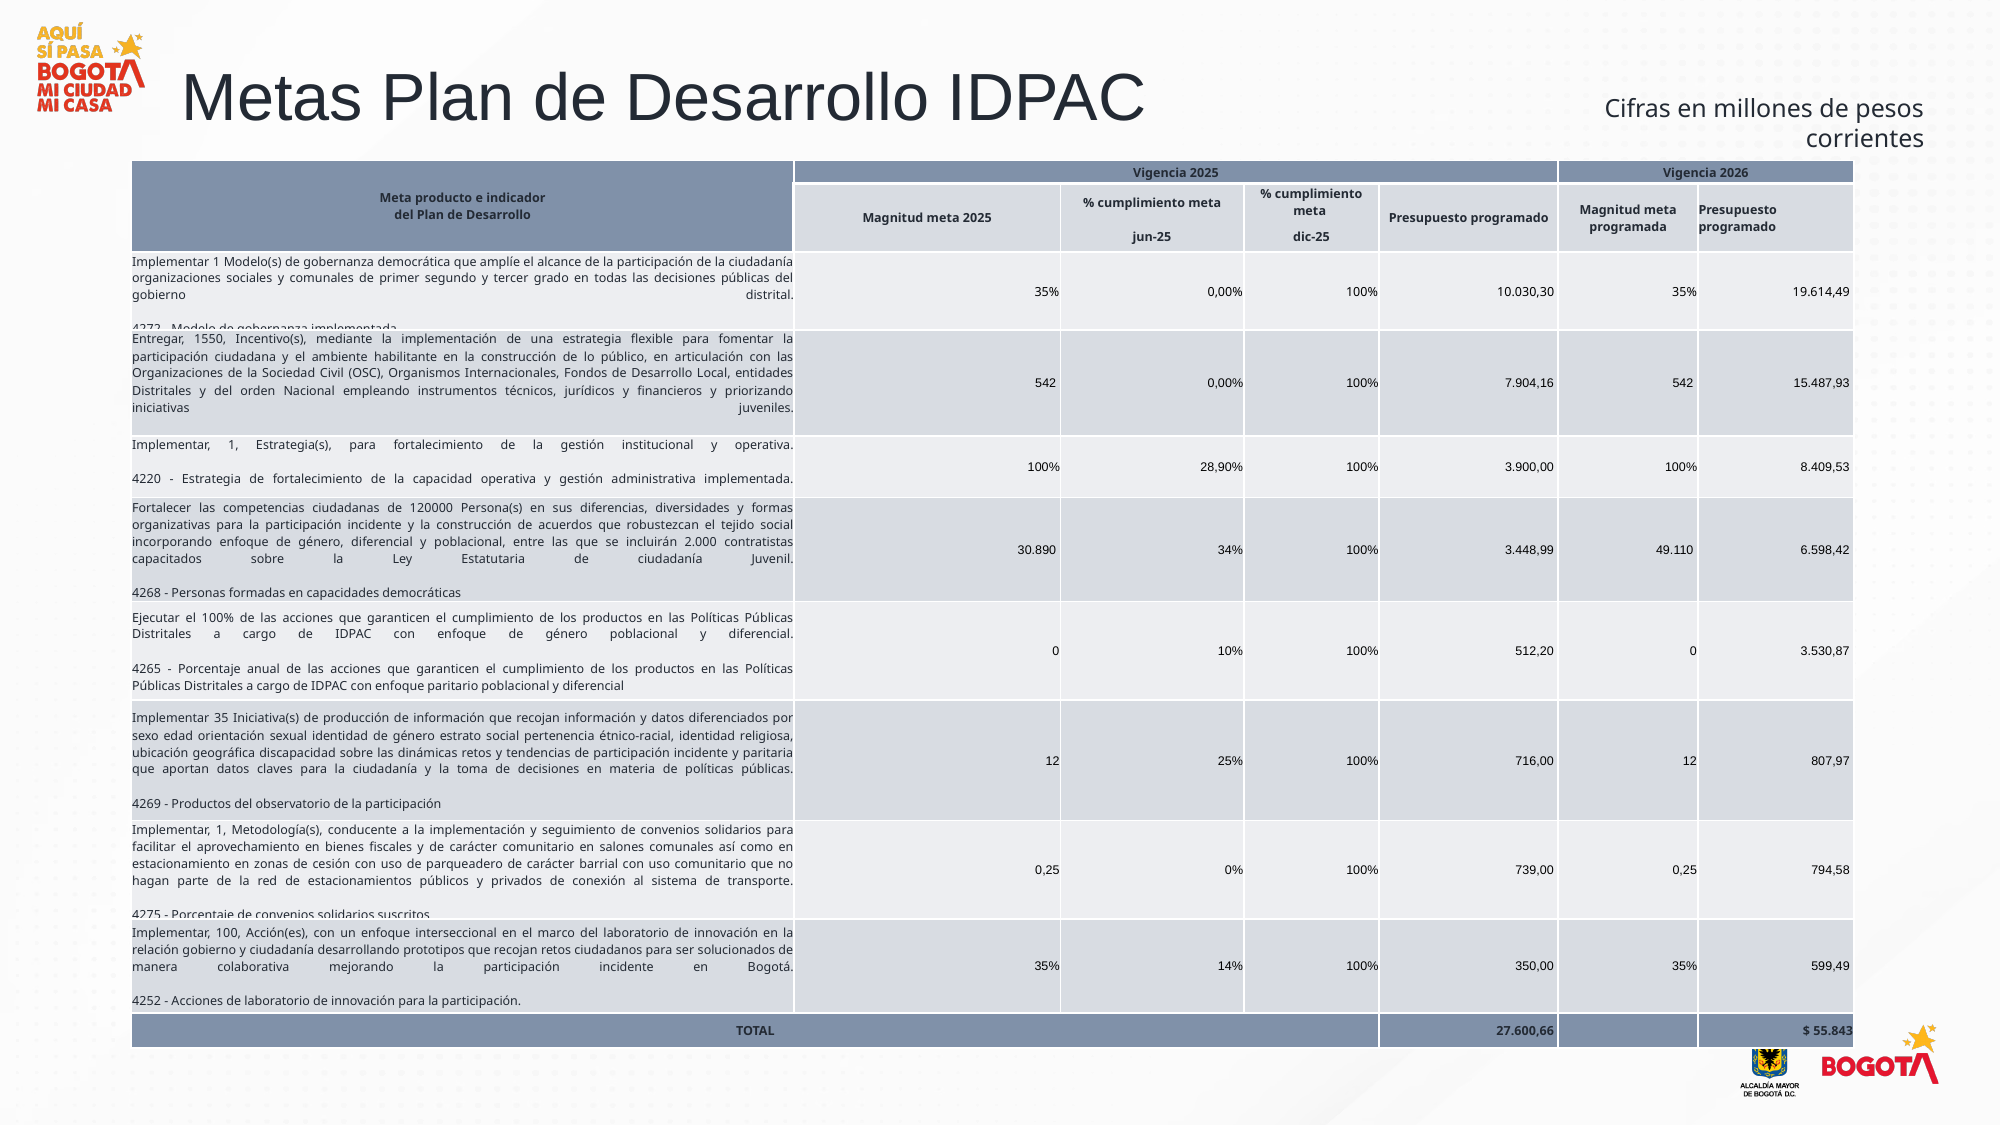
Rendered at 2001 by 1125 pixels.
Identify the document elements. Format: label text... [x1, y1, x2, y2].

table_cell 739,00 [1380, 821, 1557, 918]
table_cell Presupuesto programado [1380, 185, 1557, 251]
table_cell Implementar 1 Modelo(s) de gobernanza democrática que amplíe el alcance de la participación de la ciudadanía organizaciones sociales y comunales de primer segundo y tercer grado en todas las decisiones públicas del gobierno distrital. 4272 - Modelo de gobernanza implementada [132, 253, 793, 329]
table_cell Entregar, 1550, Incentivo(s), mediante la implementación de una estrategia flexible para fomentar la participación ciudadana y el ambiente habilitante en la construcción de lo público, en articulación con las Organizaciones de la Sociedad Civil (OSC), Organismos Internacionales, Fondos de Desarrollo Local, entidades Distritales y del orden Nacional empleando instrumentos técnicos, jurídicos y financieros y priorizando iniciativas juveniles. 4266 - Incentivos estrategia Fondo Chikaná [132, 331, 793, 435]
table_cell 3.900,00 [1380, 437, 1557, 497]
table_header Vigencia 2025 [795, 161, 1557, 182]
table_cell 542 [795, 331, 1060, 435]
table_cell 10.030,30 [1380, 253, 1557, 329]
table_cell 100% [795, 437, 1060, 497]
table_cell 35% [1559, 920, 1697, 1012]
table_cell 35% [795, 253, 1060, 329]
table_cell 599,49 [1699, 920, 1853, 1012]
table_cell 100% [1245, 331, 1378, 435]
table_cell 35% [795, 920, 1060, 1012]
table_cell 100% [1559, 437, 1697, 497]
table_cell 49.110 [1559, 498, 1697, 601]
table_cell Implementar, 1, Estrategia(s), para fortalecimiento de la gestión institucional y operativa. 4220 - Estrategia de fortalecimiento de la capacidad operativa y gestión administrativa implementada. [132, 437, 793, 497]
table_cell 0,00% [1061, 253, 1243, 329]
table_cell 100% [1245, 920, 1378, 1012]
table_cell 8.409,53 [1699, 437, 1853, 497]
table_cell 3.530,87 [1699, 602, 1853, 699]
table_cell 12 [1559, 701, 1697, 820]
table_cell $ 55.843 [1699, 1014, 1853, 1047]
table_cell 19.614,49 [1699, 253, 1853, 329]
table_cell Ejecutar el 100% de las acciones que garanticen el cumplimiento de los productos en las Políticas Públicas Distritales a cargo de IDPAC con enfoque de género poblacional y diferencial. 4265 - Porcentaje anual de las acciones que garanticen el cumplimiento de los productos en las Políticas Públicas Distritales a cargo de IDPAC con enfoque paritario poblacional y diferencial [132, 602, 793, 699]
table_cell dic-25 [1245, 221, 1378, 251]
table_cell 100% [1245, 253, 1378, 329]
table_cell % cumplimiento meta [1245, 185, 1378, 221]
table_cell Fortalecer las competencias ciudadanas de 120000 Persona(s) en sus diferencias, diversidades y formas organizativas para la participación incidente y la construcción de acuerdos que robustezcan el tejido social incorporando enfoque de género, diferencial y poblacional, entre las que se incluirán 2.000 contratistas capacitados sobre la Ley Estatutaria de ciudadanía Juvenil. 4268 - Personas formadas en capacidades democráticas [132, 498, 793, 601]
table_cell 35% [1559, 253, 1697, 329]
table_cell Implementar, 1, Metodología(s), conducente a la implementación y seguimiento de convenios solidarios para facilitar el aprovechamiento en bienes fiscales y de carácter comunitario en salones comunales así como en estacionamiento en zonas de cesión con uso de parqueadero de carácter barrial con uso comunitario que no hagan parte de la red de estacionamientos públicos y privados de conexión al sistema de transporte. 4275 - Porcentaje de convenios solidarios suscritos [132, 821, 793, 918]
table_cell Presupuesto programado [1699, 185, 1853, 251]
table_cell 794,58 [1699, 821, 1853, 918]
picture [1740, 1024, 1939, 1097]
table_cell 100% [1245, 602, 1378, 699]
table_cell jun-25 [1061, 221, 1243, 251]
table_cell 10% [1061, 602, 1243, 699]
table_cell Magnitud meta 2025 [795, 185, 1060, 251]
table_cell 27.600,66 [1380, 1014, 1557, 1047]
table_cell 0 [795, 602, 1060, 699]
table_cell 0,00% [1061, 331, 1243, 435]
table_cell 25% [1061, 701, 1243, 820]
table_cell Implementar, 100, Acción(es), con un enfoque interseccional en el marco del laboratorio de innovación en la relación gobierno y ciudadanía desarrollando prototipos que recojan retos ciudadanos para ser solucionados de manera colaborativa mejorando la participación incidente en Bogotá. 4252 - Acciones de laboratorio de innovación para la participación. [132, 920, 793, 1012]
table_cell TOTAL [132, 1014, 1378, 1047]
table_cell 34% [1061, 498, 1243, 601]
table_cell 542 [1559, 331, 1697, 435]
table_cell 0,25 [1559, 821, 1697, 918]
table_cell 0,25 [795, 821, 1060, 918]
table_cell 0 [1559, 602, 1697, 699]
table_cell 12 [795, 701, 1060, 820]
table_cell 100% [1245, 701, 1378, 820]
picture [37, 22, 145, 112]
table_cell 512,20 [1380, 602, 1557, 699]
table_cell 30.890 [795, 498, 1060, 601]
table_cell 3.448,99 [1380, 498, 1557, 601]
table_cell Implementar 35 Iniciativa(s) de producción de información que recojan información y datos diferenciados por sexo edad orientación sexual identidad de género estrato social pertenencia étnico-racial, identidad religiosa, ubicación geográfica discapacidad sobre las dinámicas retos y tendencias de participación incidente y paritaria que aportan datos claves para la ciudadanía y la toma de decisiones en materia de políticas públicas. 4269 - Productos del observatorio de la participación [132, 701, 793, 820]
table_cell 14% [1061, 920, 1243, 1012]
table_cell 350,00 [1380, 920, 1557, 1012]
table_cell 7.904,16 [1380, 331, 1557, 435]
table_cell 0% [1061, 821, 1243, 918]
table_cell % cumplimiento meta [1061, 185, 1243, 221]
table_cell 807,97 [1699, 701, 1853, 820]
table_header Vigencia 2026 [1559, 161, 1853, 182]
title Metas Plan de Desarrollo IDPAC [167, 55, 1807, 160]
text_box Cifras en millones de pesos corrientes [1521, 85, 1940, 160]
table_cell 100% [1245, 498, 1378, 601]
table_cell 6.598,42 [1699, 498, 1853, 601]
table_cell 15.487,93 [1699, 331, 1853, 435]
table_cell 100% [1245, 821, 1378, 918]
table_header Meta producto e indicador del Plan de Desarrollo [132, 161, 793, 251]
table_cell [1559, 1014, 1697, 1047]
table_cell Magnitud meta programada [1559, 185, 1697, 251]
table_cell 716,00 [1380, 701, 1557, 820]
table_cell 28,90% [1061, 437, 1243, 497]
table_cell 100% [1245, 437, 1378, 497]
